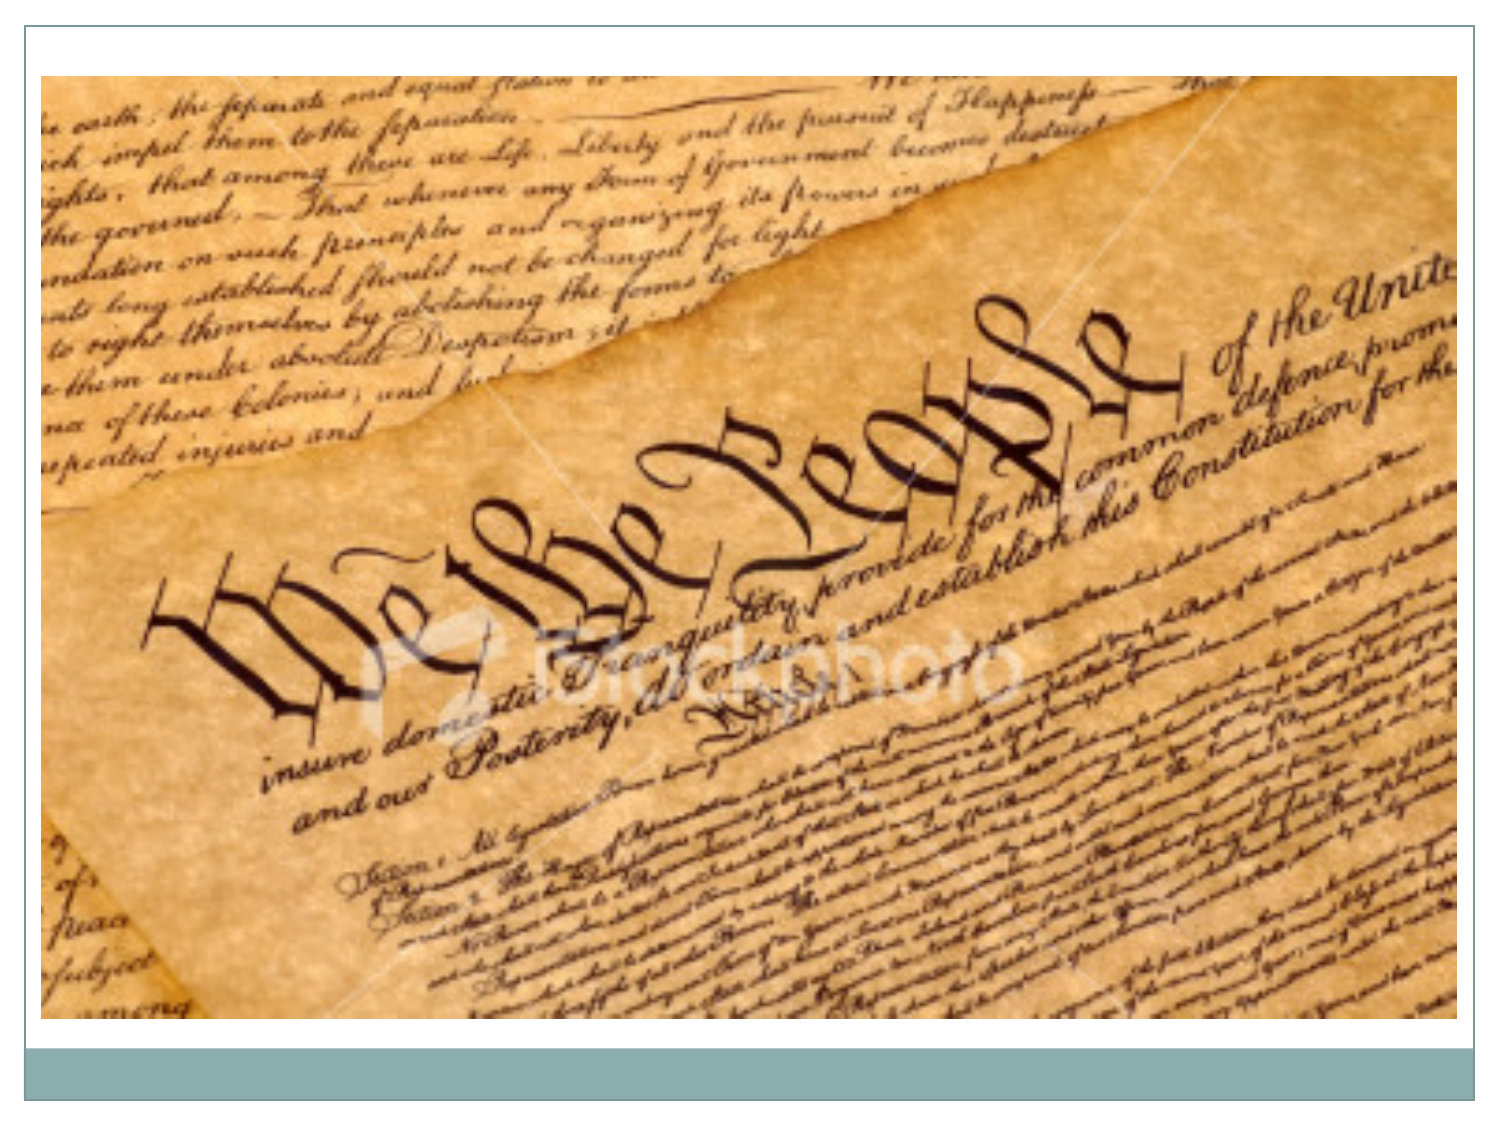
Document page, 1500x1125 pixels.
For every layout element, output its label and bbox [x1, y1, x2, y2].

picture [40, 76, 1457, 1020]
